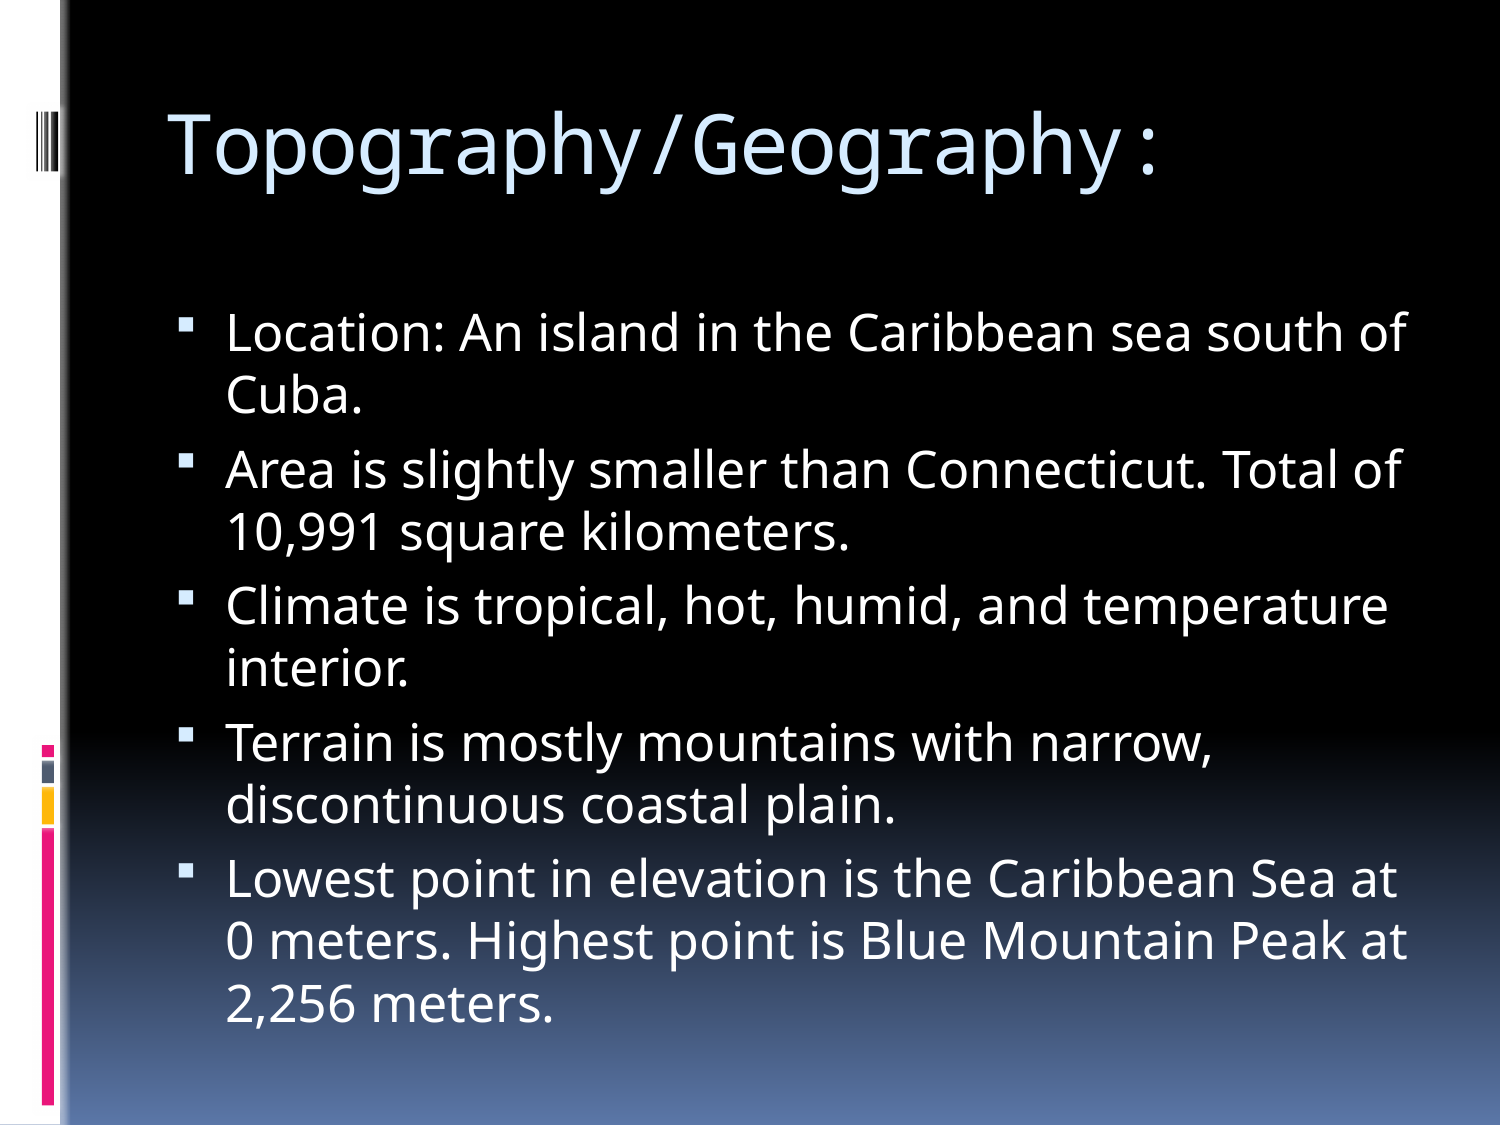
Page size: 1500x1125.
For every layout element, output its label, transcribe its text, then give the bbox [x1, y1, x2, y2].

title Topography/Geography: [150, 83, 1425, 234]
list Location: An island in the Caribbean sea south of Cuba. Area is slightly smaller than Connecticut. Total of 10,991 square kilometers. Climate is tropical, hot, humid, and temperature interior. Terrain is mostly mountains with narrow, discontinuous coastal plain. Lowest point in elevation is the Caribbean Sea at 0 meters. Highest point is Blue Mountain Peak at 2,256 meters. [150, 292, 1425, 1043]
